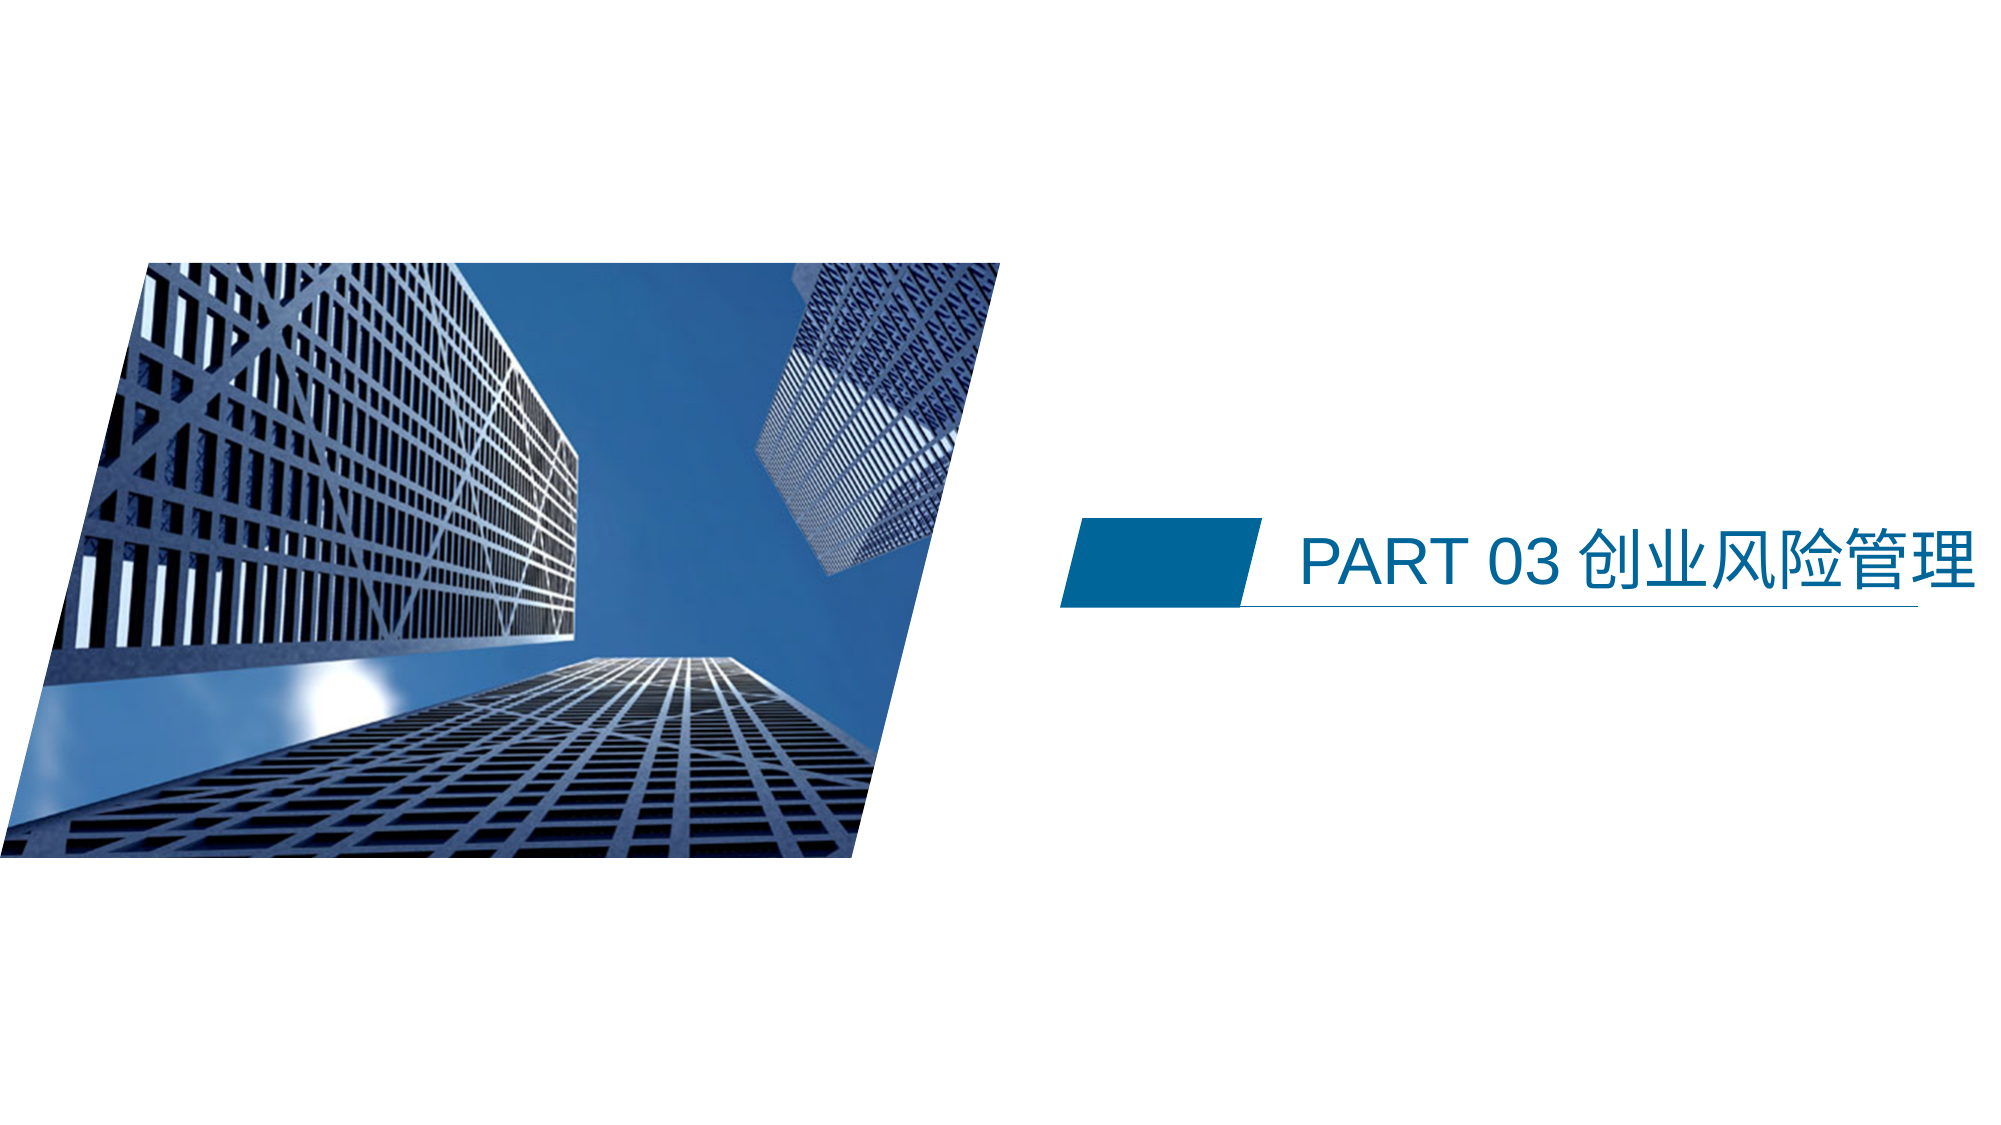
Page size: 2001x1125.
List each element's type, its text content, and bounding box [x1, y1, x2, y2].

text_box PART 03 [1283, 510, 1562, 605]
text_box [1060, 518, 1263, 608]
text_box 创业风险管理 [1562, 510, 2000, 606]
picture [0, 262, 1001, 858]
